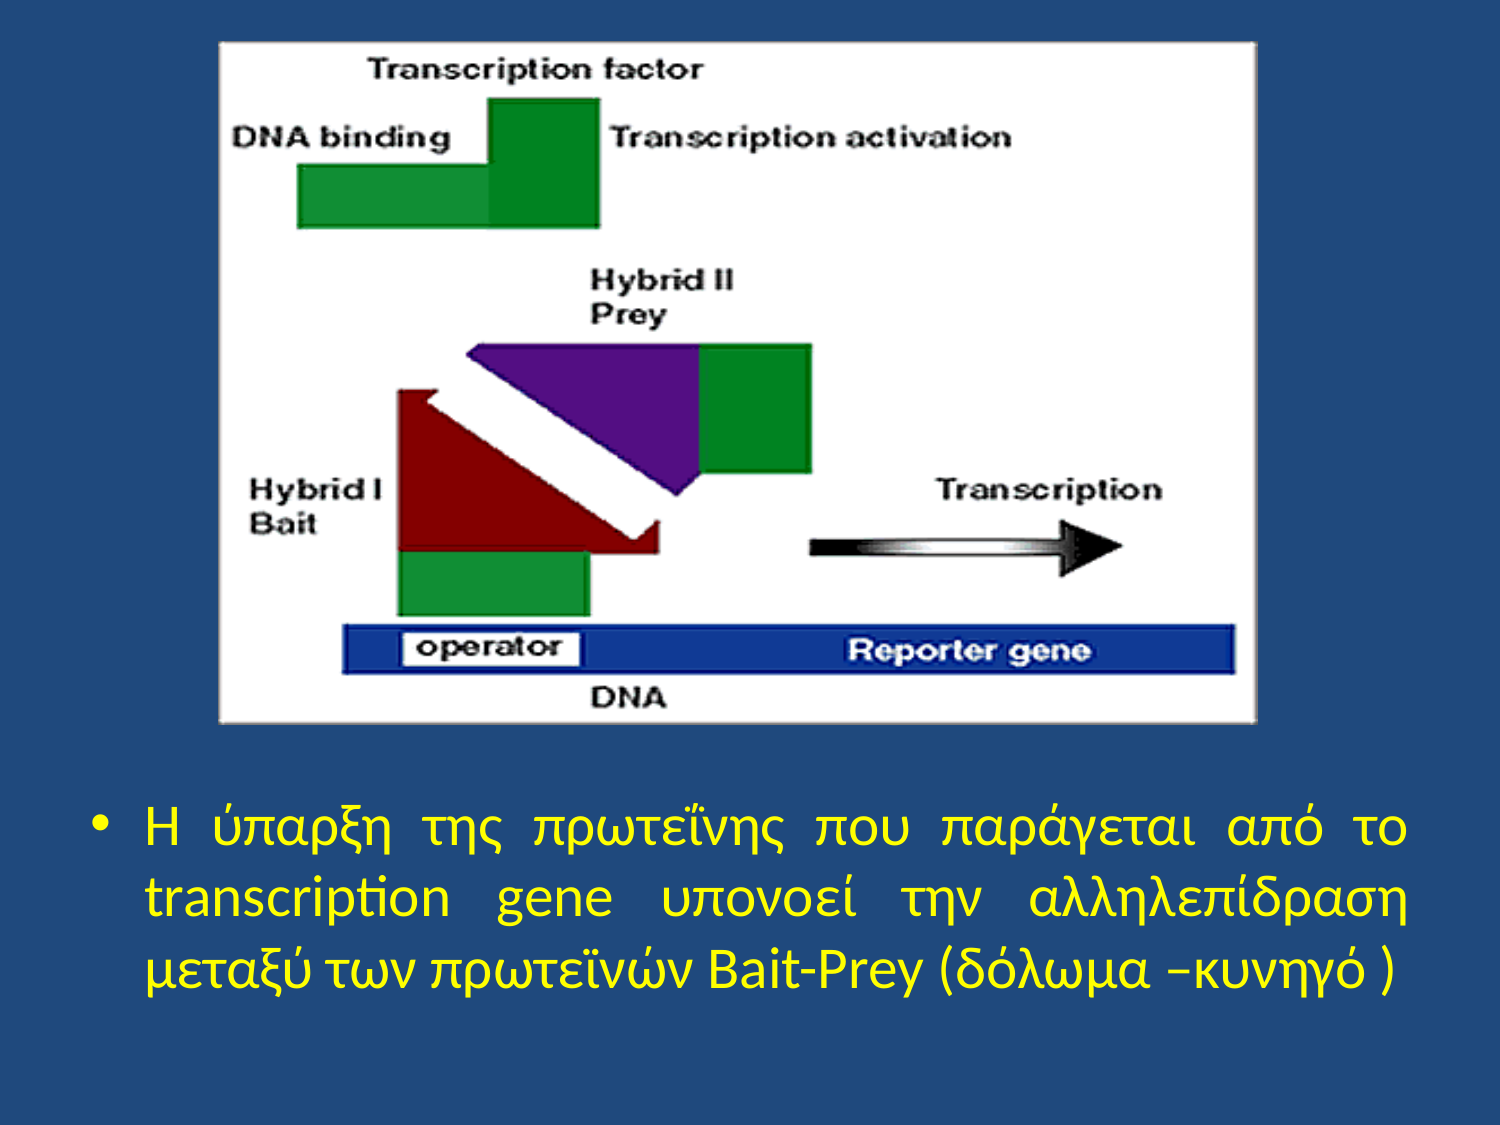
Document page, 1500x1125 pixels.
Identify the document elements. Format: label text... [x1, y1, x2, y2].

list Η ύπαρξη της πρωτεΐνης που παράγεται από το transcription gene υπονοεί την αλληλεπίδραση μεταξύ των πρωτεϊνών Bait-Prey (δόλωμα –κυνηγό ) [75, 30, 1425, 1071]
picture [218, 41, 1259, 725]
